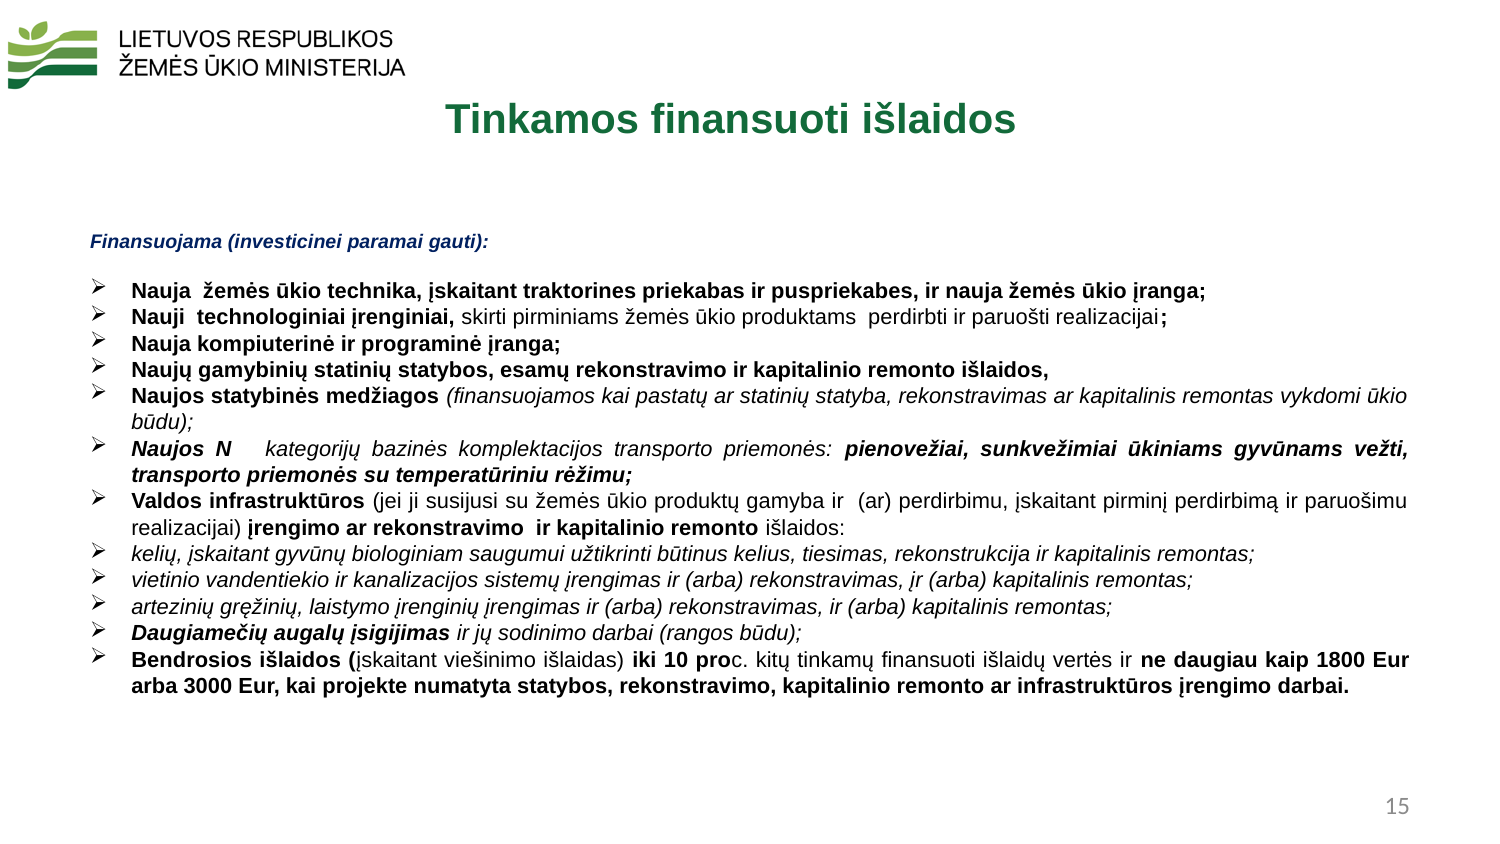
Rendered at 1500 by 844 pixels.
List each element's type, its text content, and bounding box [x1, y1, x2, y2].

picture [0, 1, 420, 98]
list Finansuojama (investicinei paramai gauti): Nauja žemės ūkio technika, įskaitant traktorines priekabas ir puspriekabes, ir nauja žemės ūkio įranga; Nauji technologiniai įrenginiai, skirti pirminiams žemės ūkio produktams perdirbti ir paruošti realizacijai; Nauja kompiuterinė ir programinė įranga; Naujų gamybinių statinių statybos, esamų rekonstravimo ir kapitalinio remonto išlaidos, Naujos statybinės medžiagos (finansuojamos kai pastatų ar statinių statyba, rekonstravimas ar kapitalinis remontas vykdomi ūkio būdu); Naujos N kategorijų bazinės komplektacijos transporto priemonės: pienovežiai, sunkvežimiai ūkiniams gyvūnams vežti, transporto priemonės su temperatūriniu rėžimu; Valdos infrastruktūros (jei ji susijusi su žemės ūkio produktų gamyba ir (ar) perdirbimu, įskaitant pirminį perdirbimą ir paruošimu realizacijai) įrengimo ar rekonstravimo ir kapitalinio remonto išlaidos: kelių, įskaitant gyvūnų biologiniam saugumui užtikrinti būtinus kelius, tiesimas, rekonstrukcija ir kapitalinis remontas; vietinio vandentiekio ir kanalizacijos sistemų įrengimas ir (arba) rekonstravimas, įr (arba) kapitalinis remontas; artezinių gręžinių, laistymo įrenginių įrengimas ir (arba) rekonstravimas, ir (arba) kapitalinis remontas; Daugiamečių augalų įsigijimas ir jų sodinimo darbai (rangos būdu); Bendrosios išlaidos (įskaitant viešinimo išlaidas) iki 10 proc. kitų tinkamų finansuoti išlaidų vertės ir ne daugiau kaip 1800 Eur arba 3000 Eur, kai projekte numatyta statybos, rekonstravimo, kapitalinio remonto ar infrastruktūros įrengimo darbai. [75, 221, 1425, 754]
slide_number 15 [1074, 782, 1425, 827]
title Tinkamos finansuoti išlaidos [61, 59, 1412, 174]
